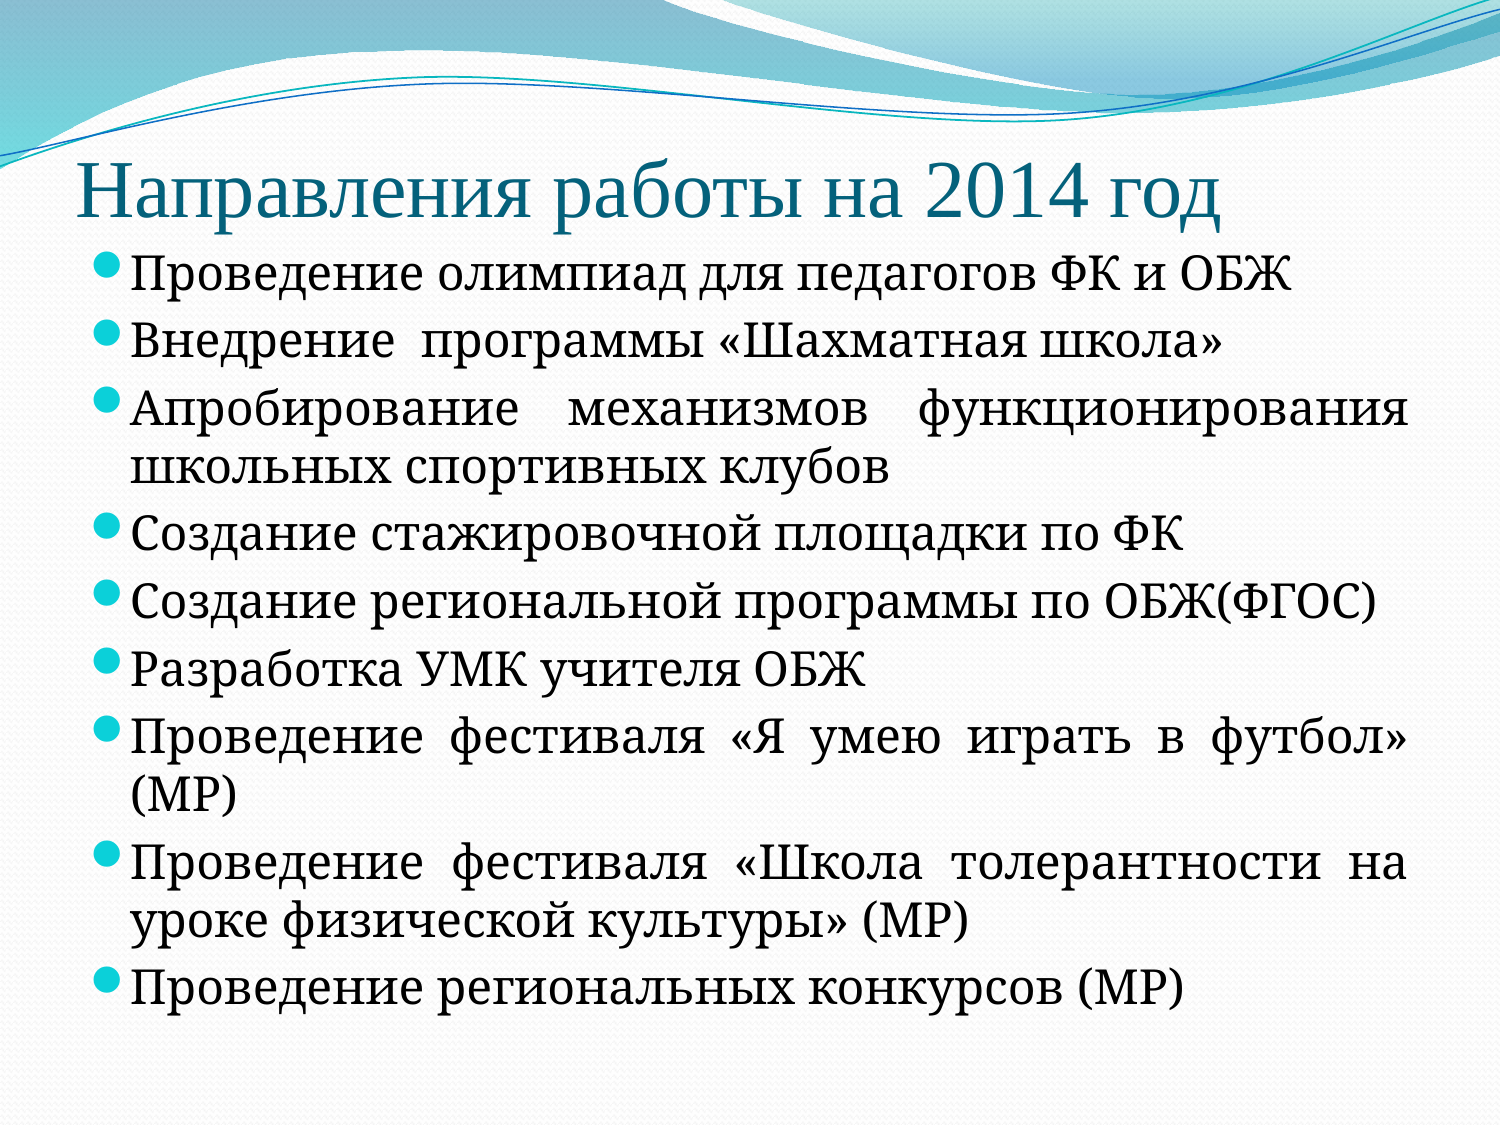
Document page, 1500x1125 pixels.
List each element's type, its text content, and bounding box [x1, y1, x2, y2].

title Направления работы на 2014 год [75, 70, 1465, 235]
list Проведение олимпиад для педагогов ФК и ОБЖ Внедрение программы «Шахматная школа» Апробирование механизмов функционирования школьных спортивных клубов Создание стажировочной площадки по ФК Создание региональной программы по ОБЖ(ФГОС) Разработка УМК учителя ОБЖ Проведение фестиваля «Я умею играть в футбол» (МР) Проведение фестиваля «Школа толерантности на уроке физической культуры» (МР) Проведение региональных конкурсов (МР) [75, 234, 1425, 1038]
